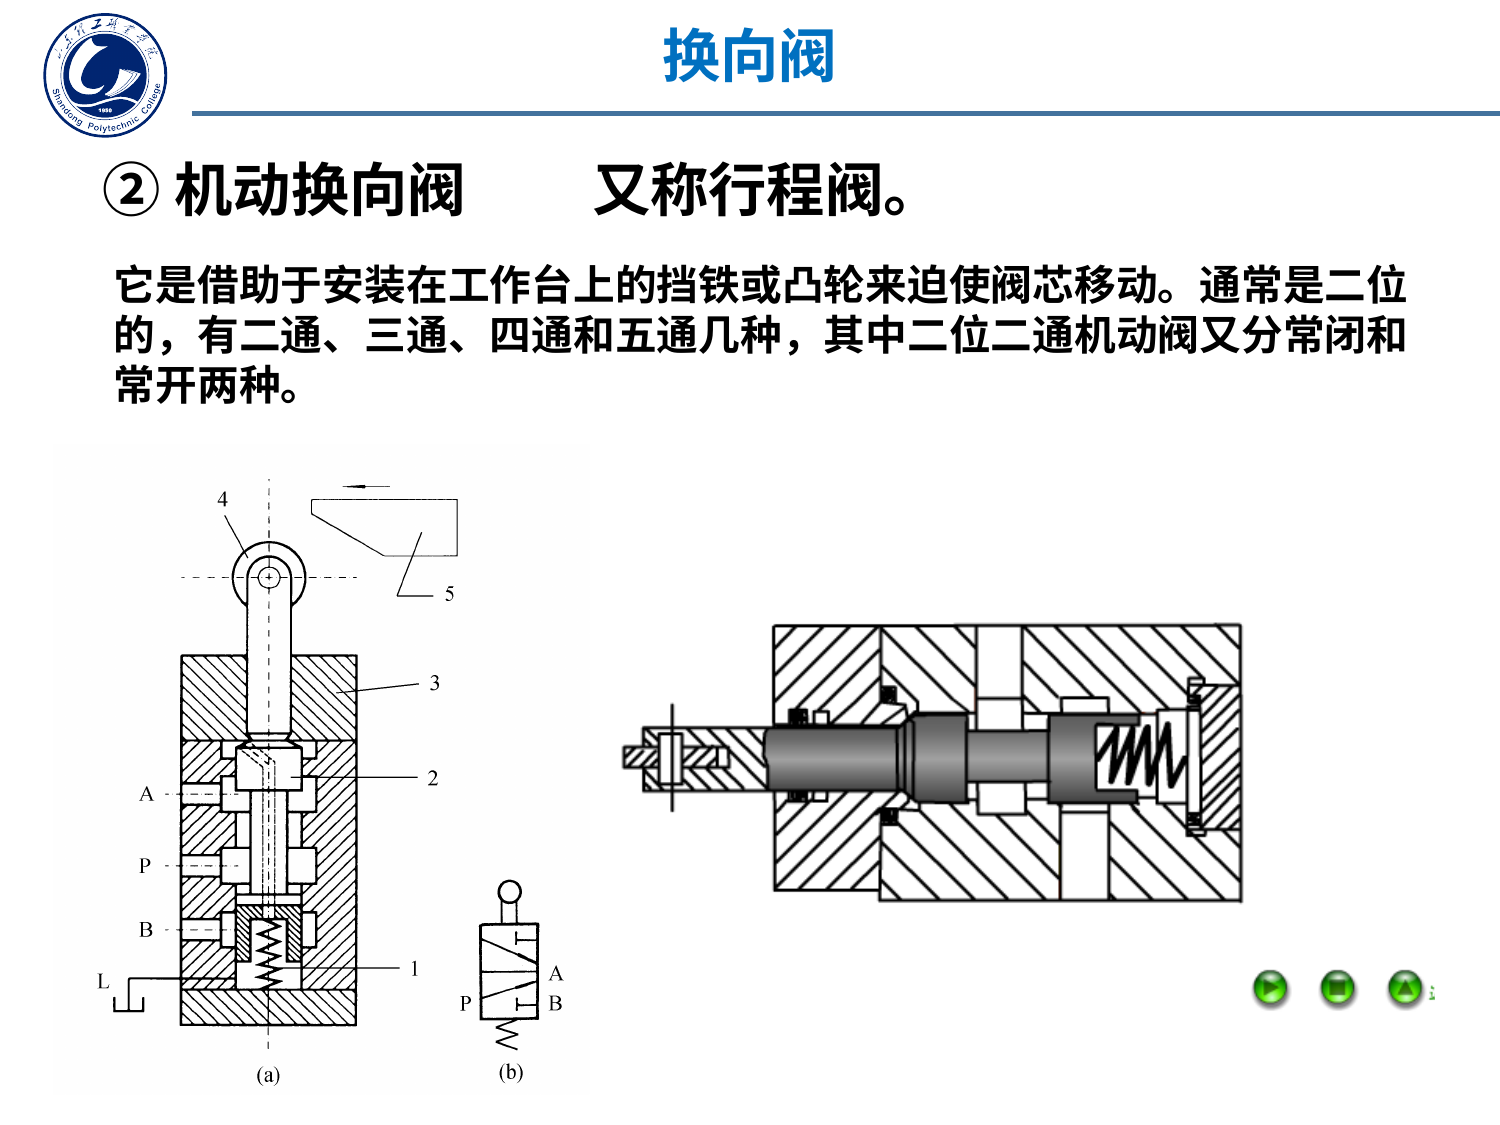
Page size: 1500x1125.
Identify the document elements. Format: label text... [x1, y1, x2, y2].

text_box 又称行程阀。 [577, 146, 1115, 231]
picture [43, 7, 174, 138]
text_box 换向阀 [178, 11, 1322, 97]
picture [52, 444, 590, 1095]
text_box 它是借助于安装在工作台上的挡铁或凸轮来迫使阀芯移动。通常是二位的，有二通、三通、四通和五通几种，其中二位二通机动阀又分常闭和常开两种。 [99, 251, 1450, 417]
text_box ②机动换向阀 [87, 145, 588, 231]
